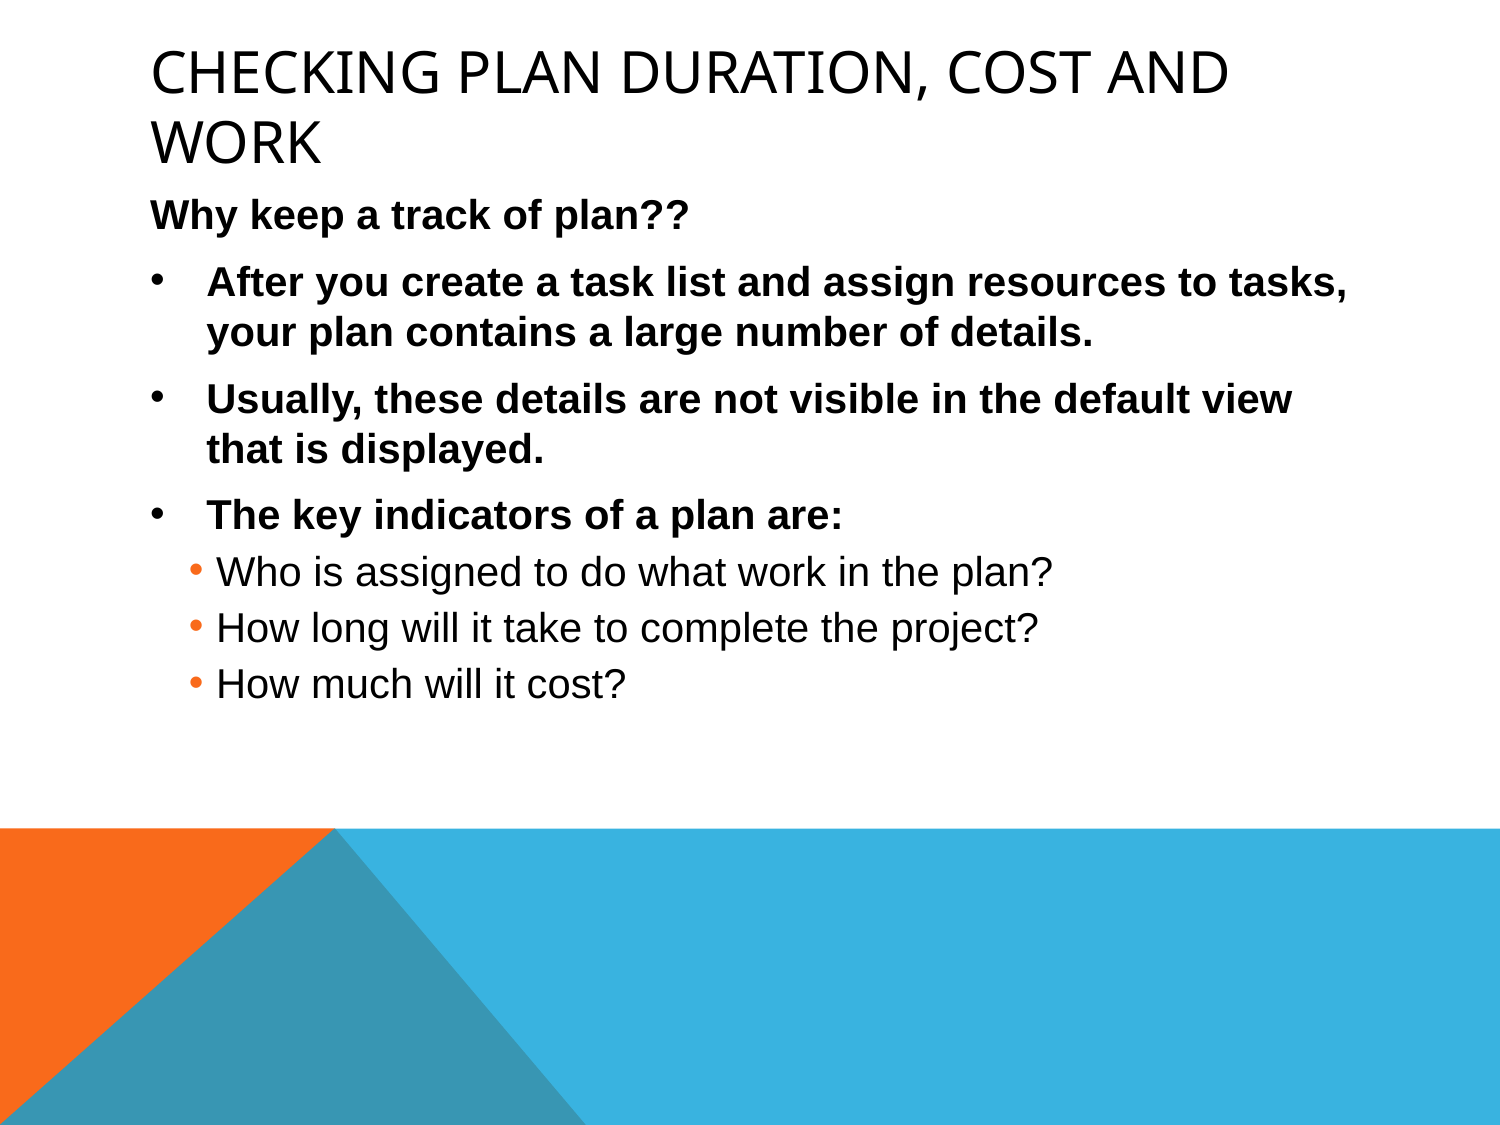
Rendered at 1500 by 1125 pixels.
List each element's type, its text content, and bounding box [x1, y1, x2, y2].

title Checking plan duration, cost and work [135, 60, 1369, 150]
list Why keep a track of plan?? After you create a task list and assign resources to tasks, your plan contains a large number of details. Usually, these details are not visible in the default view that is displayed. The key indicators of a plan are: Who is assigned to do what work in the plan? How long will it take to complete the project? How much will it cost? [135, 180, 1369, 768]
